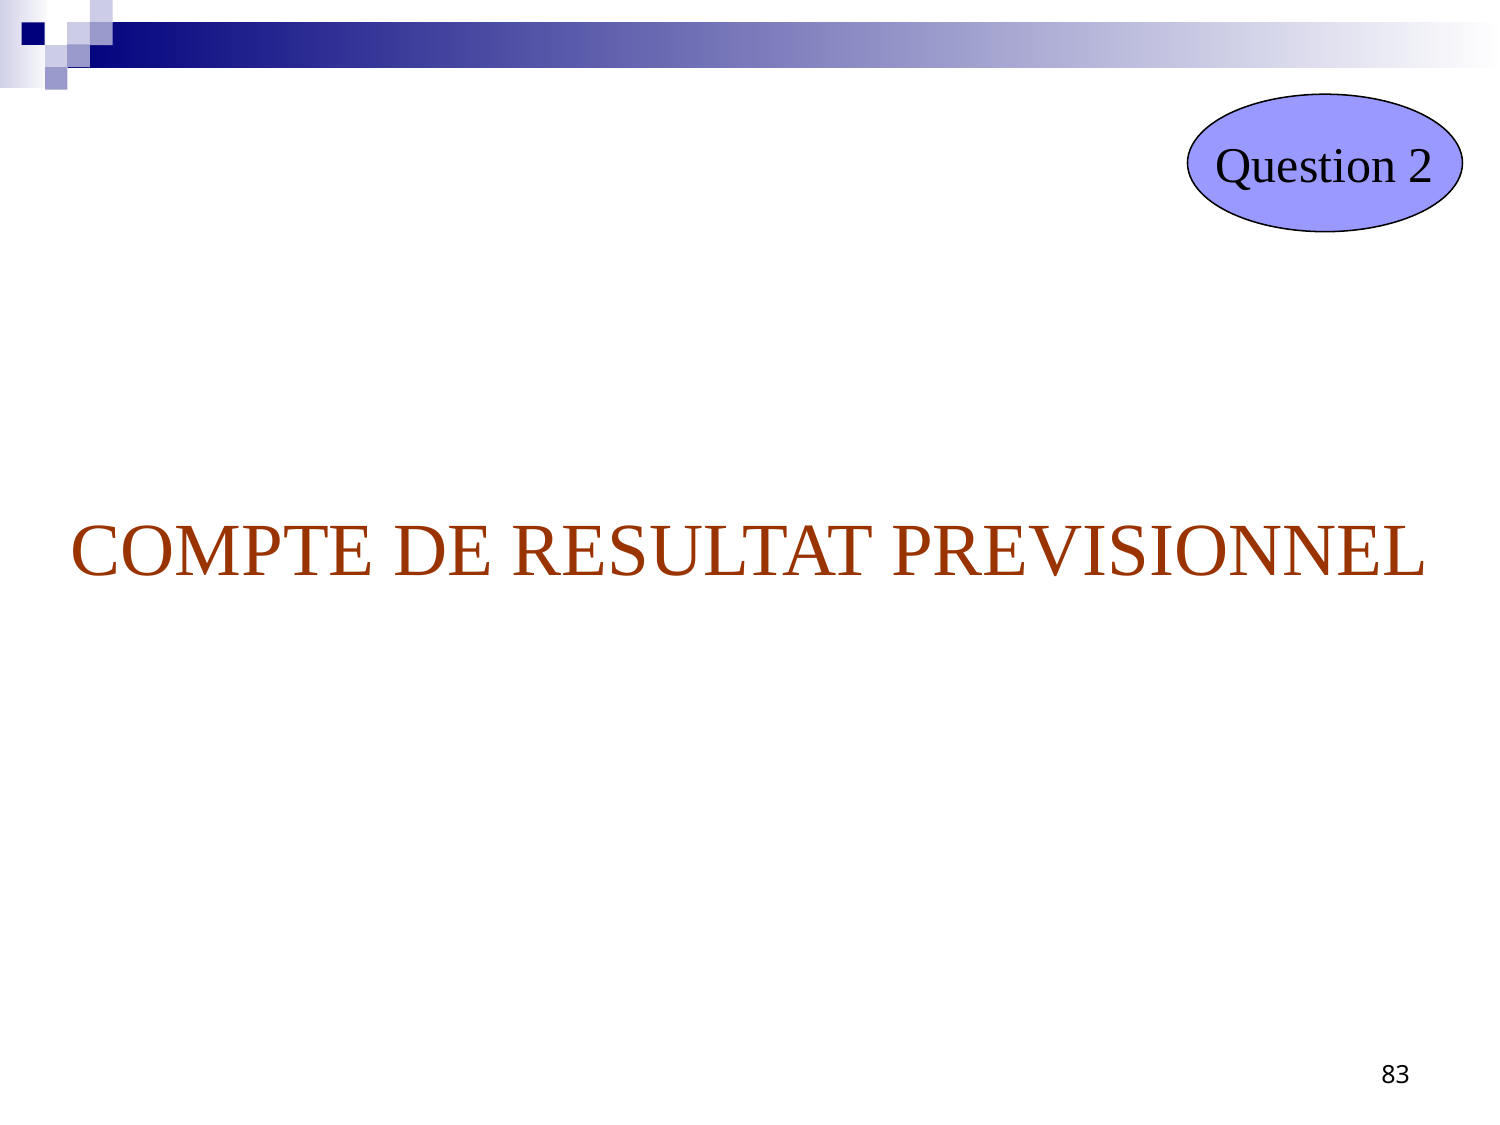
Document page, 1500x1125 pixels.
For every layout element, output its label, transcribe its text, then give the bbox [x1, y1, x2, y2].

text_box Question 2 [1187, 94, 1463, 232]
slide_number 83 [1074, 1025, 1425, 1100]
title COMPTE DE RESULTAT PREVISIONNEL [52, 432, 1447, 658]
